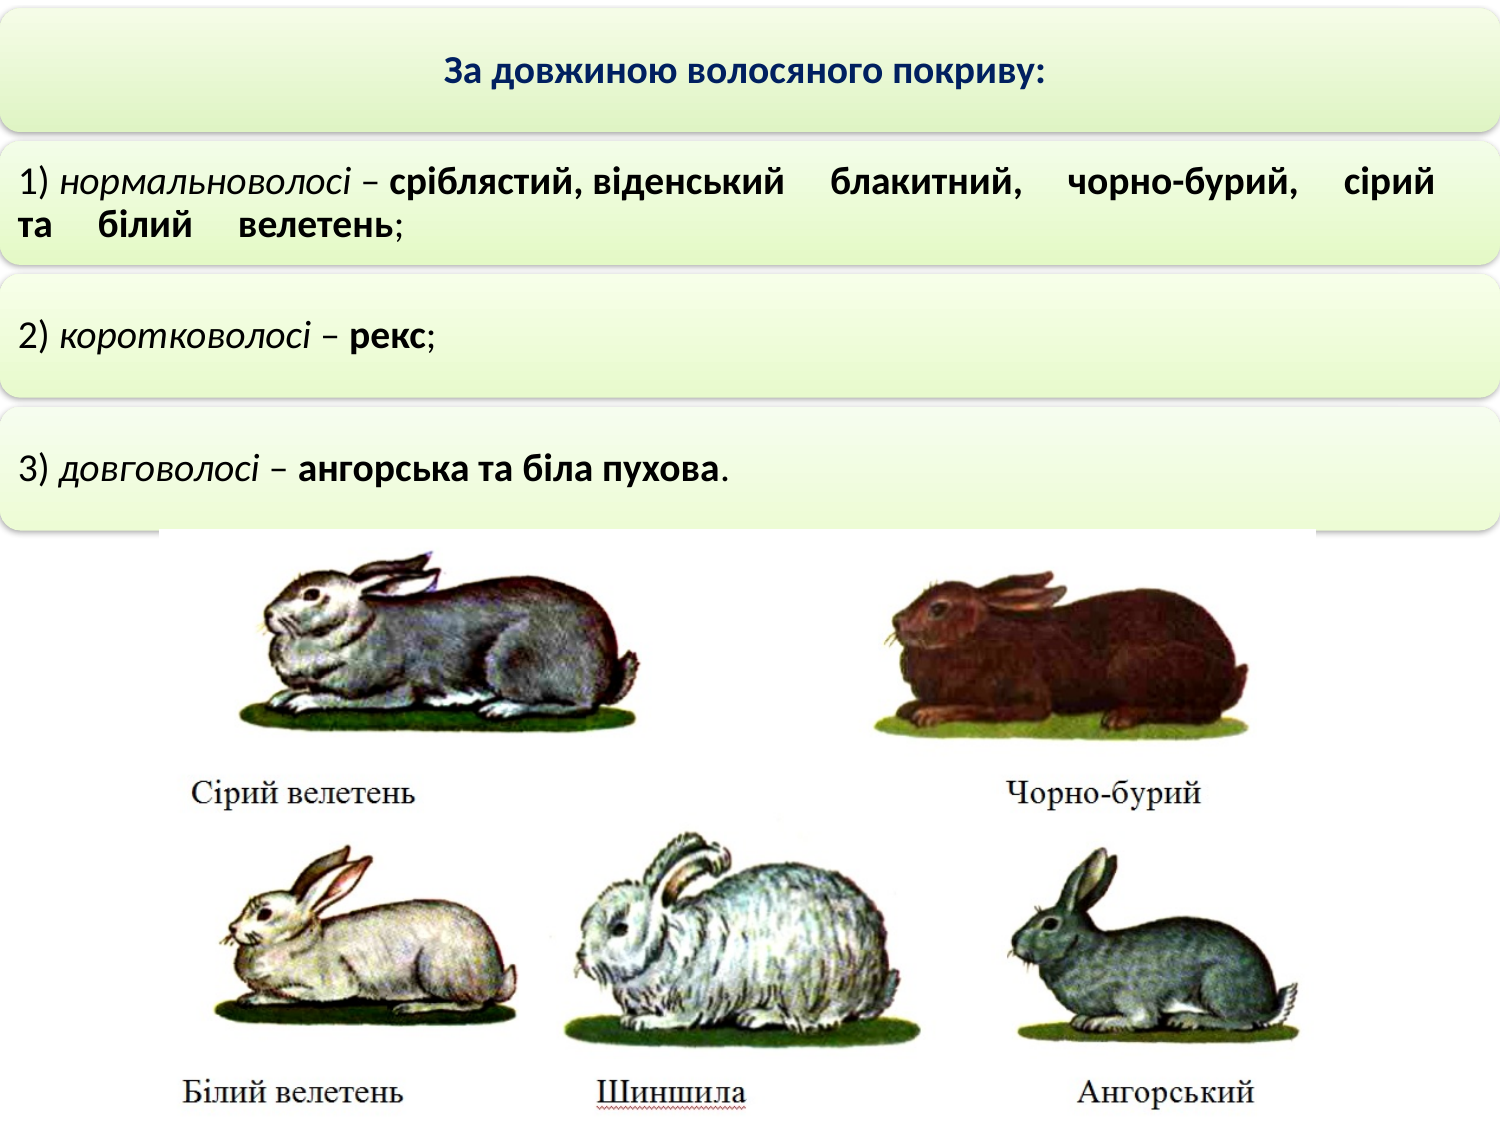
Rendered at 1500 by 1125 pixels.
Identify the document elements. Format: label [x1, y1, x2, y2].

picture [159, 528, 1316, 1125]
text_box [0, 0, 1500, 540]
